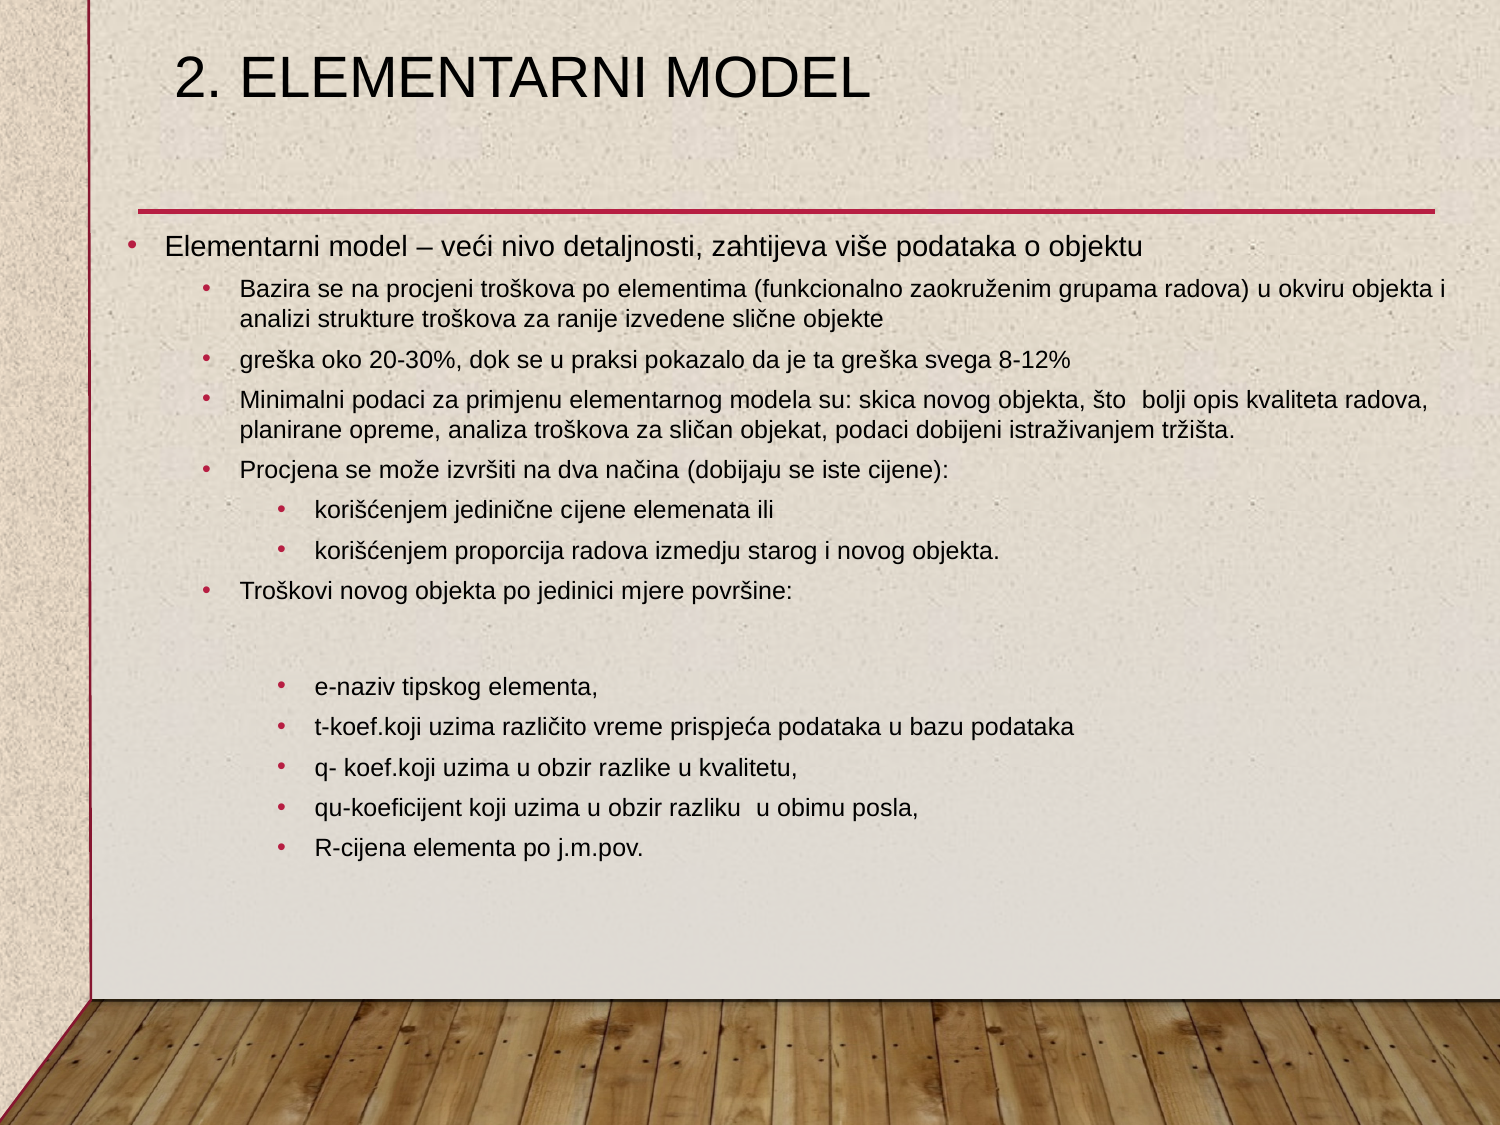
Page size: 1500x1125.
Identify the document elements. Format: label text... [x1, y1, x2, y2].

picture [91, 0, 1500, 395]
title 2. Elementarni model [159, 32, 1412, 205]
picture [0, 999, 1500, 1125]
